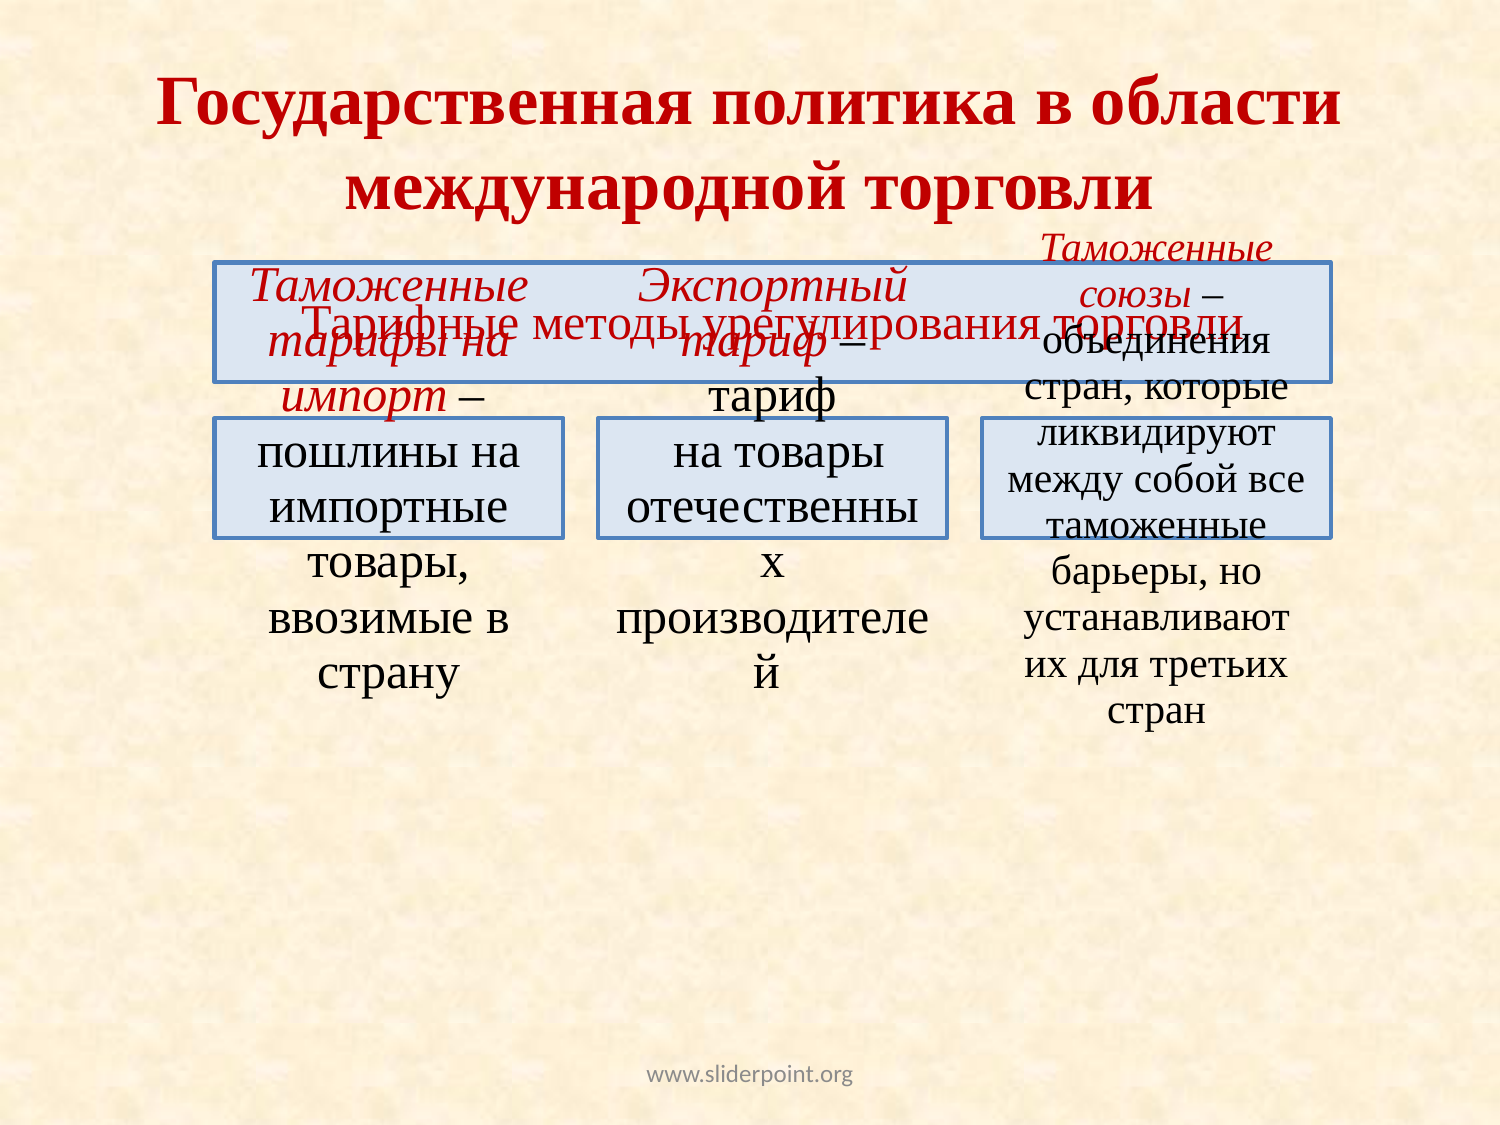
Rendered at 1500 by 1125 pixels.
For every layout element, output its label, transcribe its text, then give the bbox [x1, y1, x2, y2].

title Государственная политика в области международной торговли [75, 45, 1425, 233]
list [74, 262, 1471, 1006]
picture [0, 0, 1500, 1125]
footer www.sliderpoint.org [512, 1042, 988, 1103]
